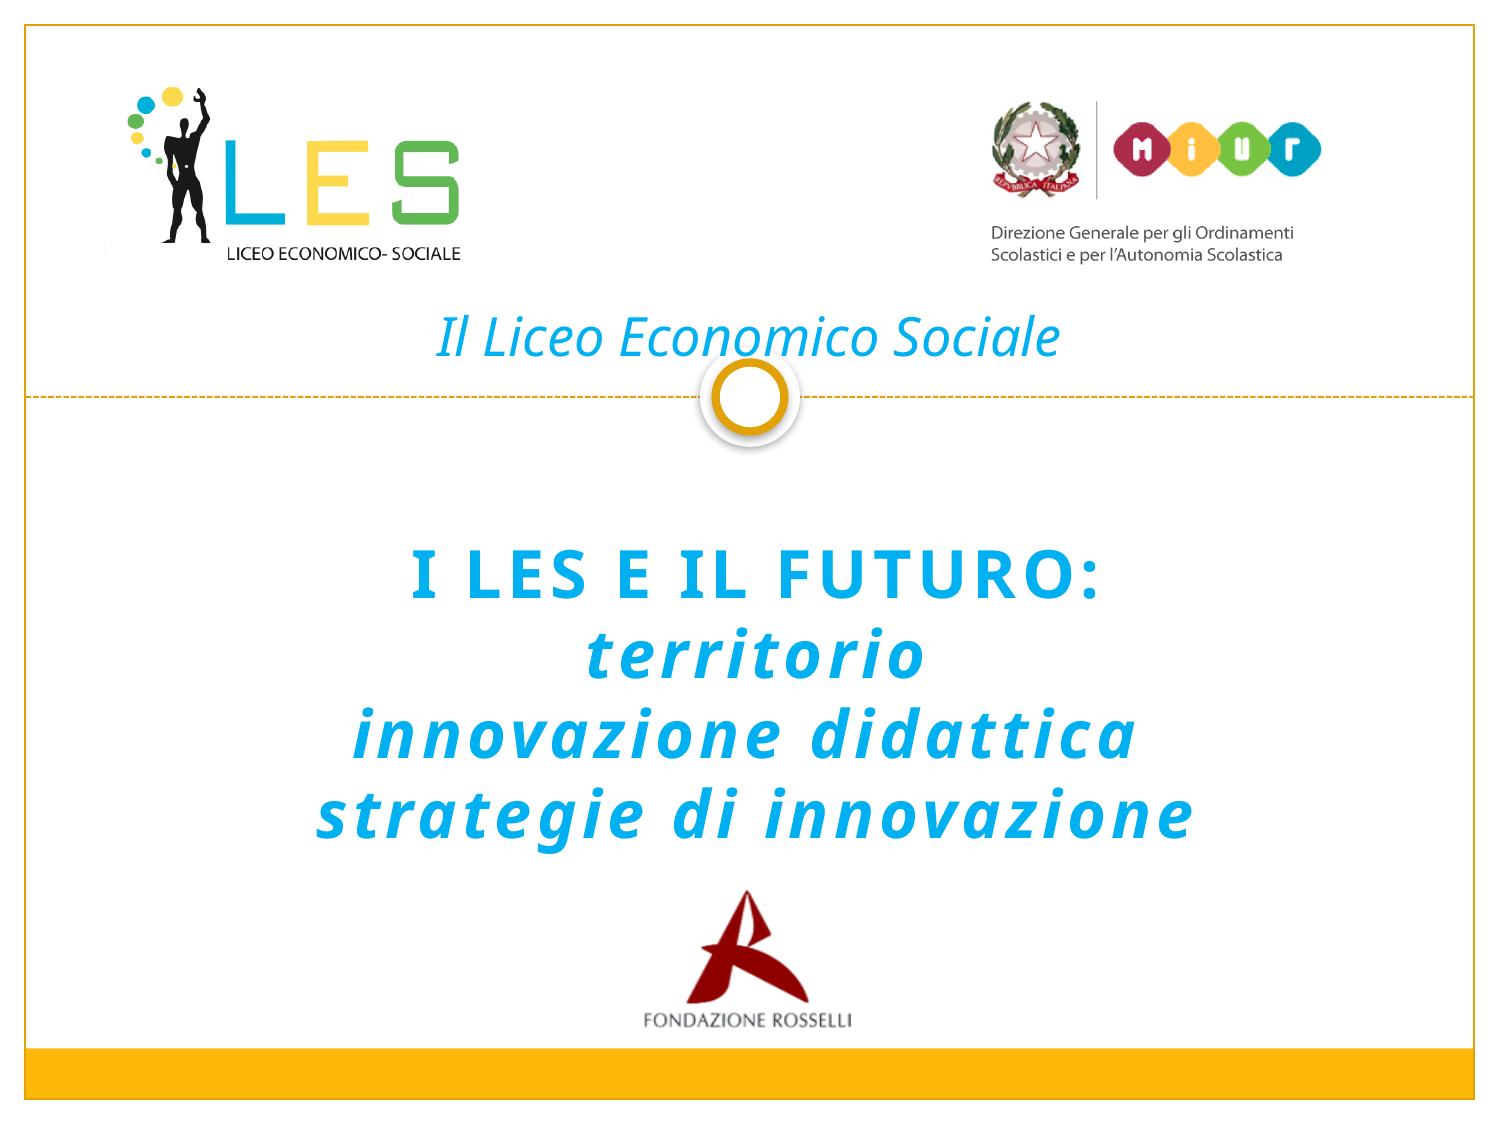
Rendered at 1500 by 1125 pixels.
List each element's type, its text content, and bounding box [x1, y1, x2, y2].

subtitle I LES e IL futuro: territorio innovazione didattica strategie di innovazione [164, 375, 1348, 1008]
picture [984, 81, 1327, 275]
picture [644, 890, 852, 1032]
title Il Liceo Economico Sociale [112, 50, 1388, 375]
picture [105, 70, 477, 265]
